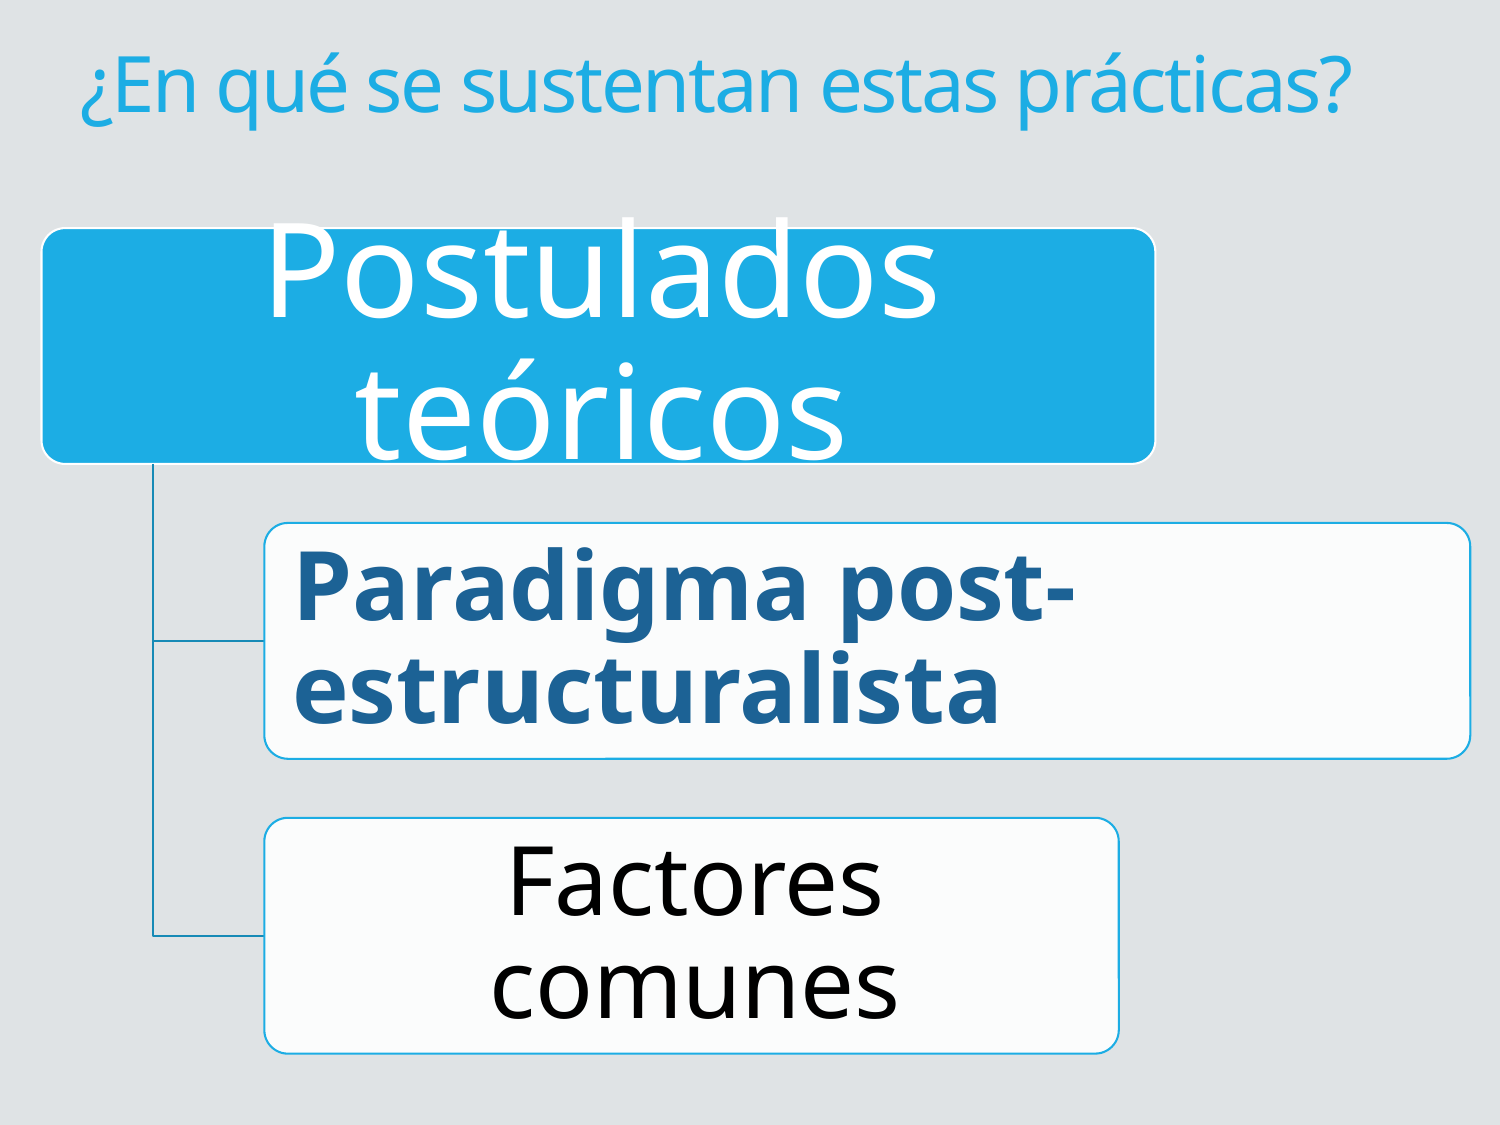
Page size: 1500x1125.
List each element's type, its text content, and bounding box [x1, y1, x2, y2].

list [41, 196, 1471, 1086]
text_box ¿En qué se sustentan estas prácticas? [64, 1, 1391, 173]
